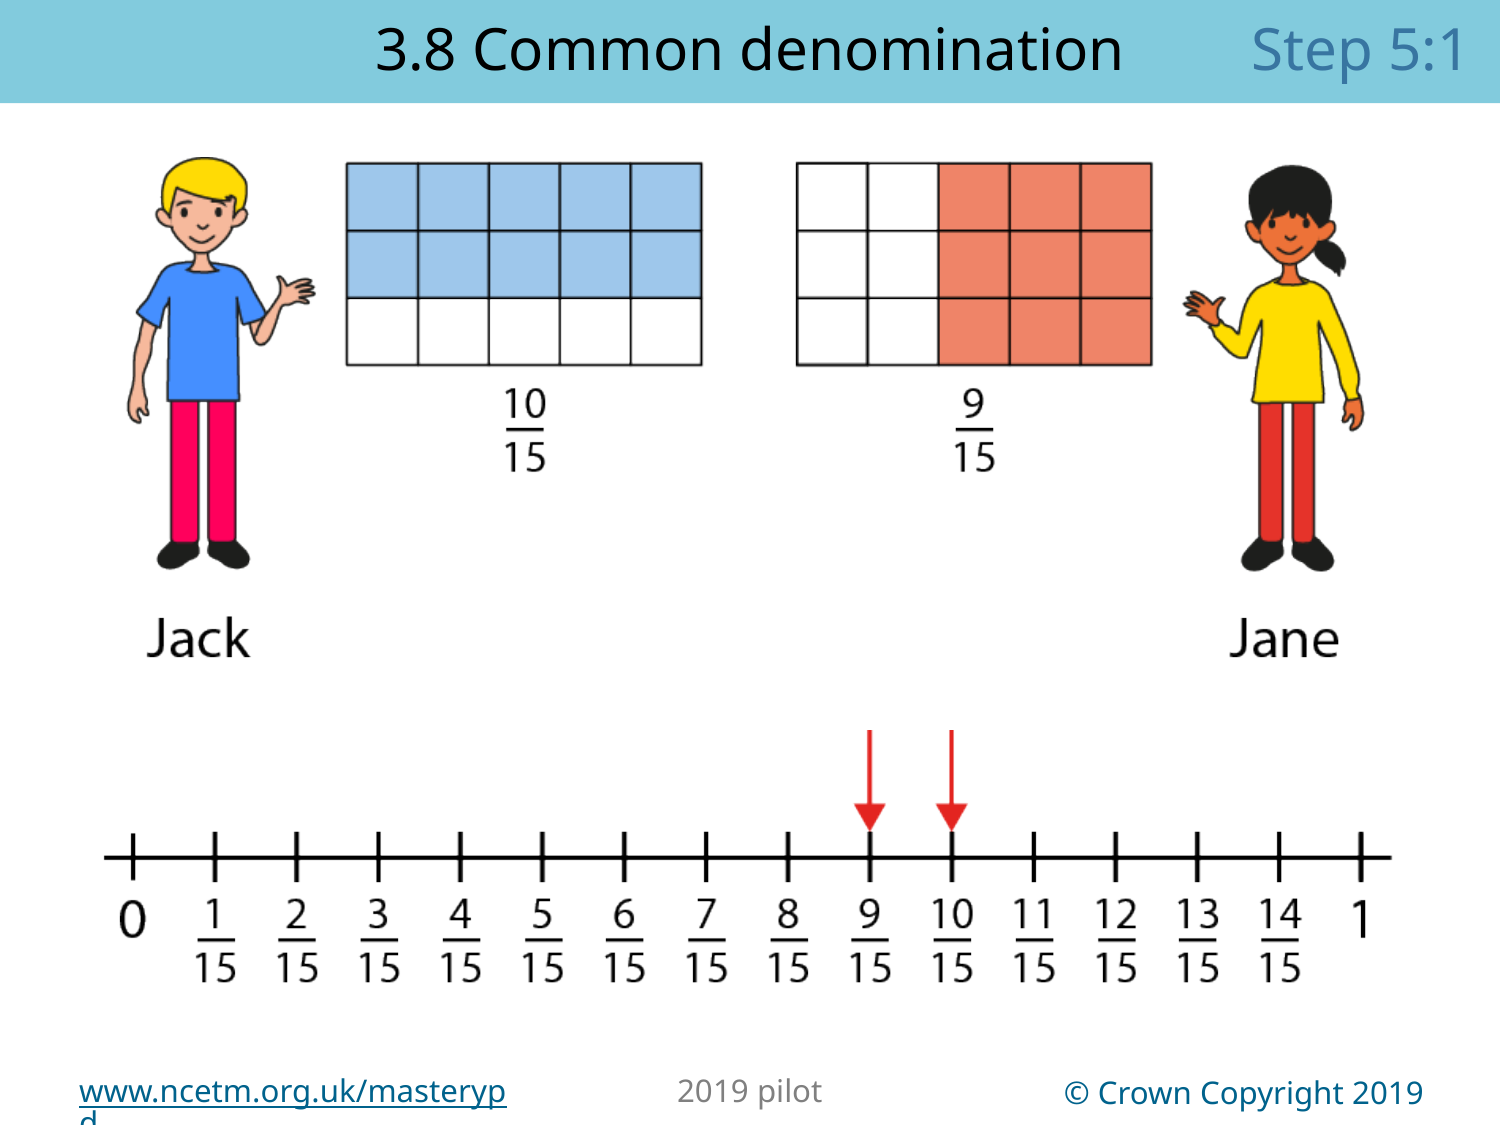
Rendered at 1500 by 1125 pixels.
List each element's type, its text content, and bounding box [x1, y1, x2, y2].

picture [101, 157, 1399, 703]
list Step 5:1 [0, 0, 1500, 104]
picture [101, 730, 1399, 1029]
